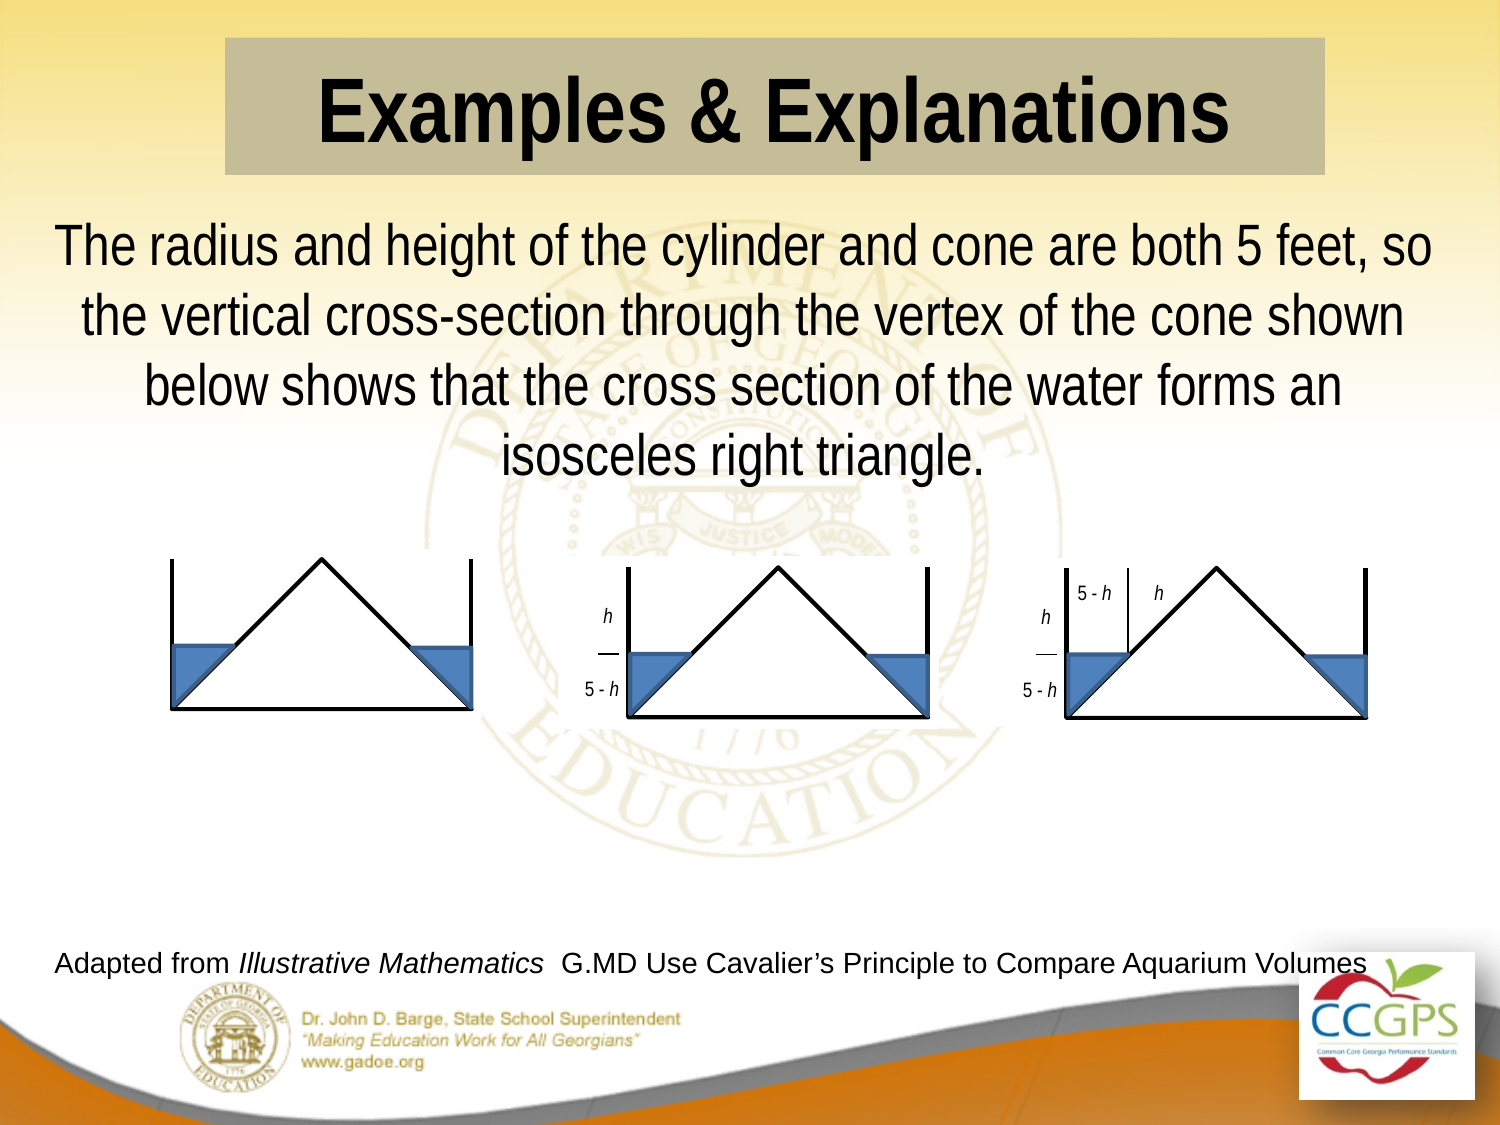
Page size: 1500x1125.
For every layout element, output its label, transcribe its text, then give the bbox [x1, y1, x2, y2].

subtitle The radius and height of the cylinder and cone are both 5 feet, so the vertical cross-section through the vertex of the cone shown below shows that the cross section of the water forms an isosceles right triangle. [37, 199, 1451, 638]
title Examples & Explanations [224, 37, 1326, 176]
picture [0, 0, 1500, 1125]
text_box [162, 550, 1376, 727]
text_box Adapted from Illustrative Mathematics G.MD Use Cavalier’s Principle to Compare Aquarium Volumes [39, 937, 1384, 988]
